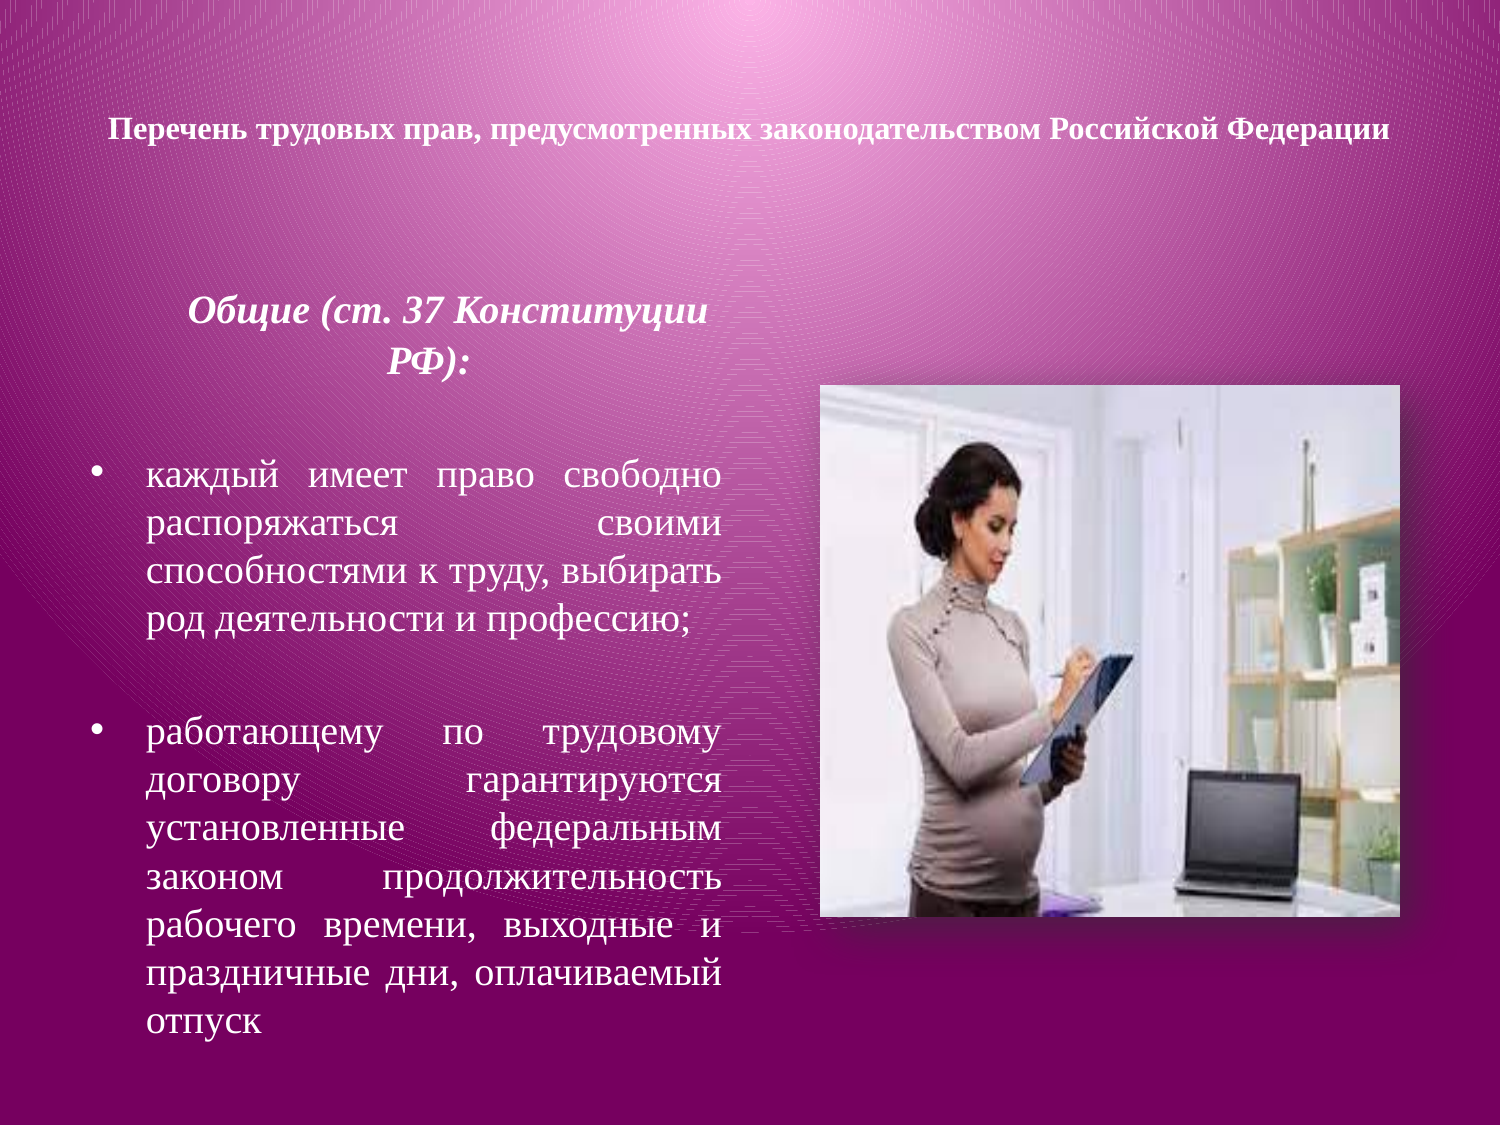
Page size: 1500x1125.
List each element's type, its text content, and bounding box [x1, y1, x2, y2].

title Перечень трудовых прав, предусмотренных законодательством Российской Федерации [75, 45, 1425, 233]
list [820, 385, 1400, 918]
list Общие (ст. 37 Конституции РФ): каждый имеет право свободно распоряжаться своими способностями к труду, выбирать род деятельности и профессию; работающему по трудовому договору гарантируются установленные федеральным законом продолжительность рабочего времени, выходные и праздничные дни, оплачиваемый отпуск [75, 262, 738, 1059]
